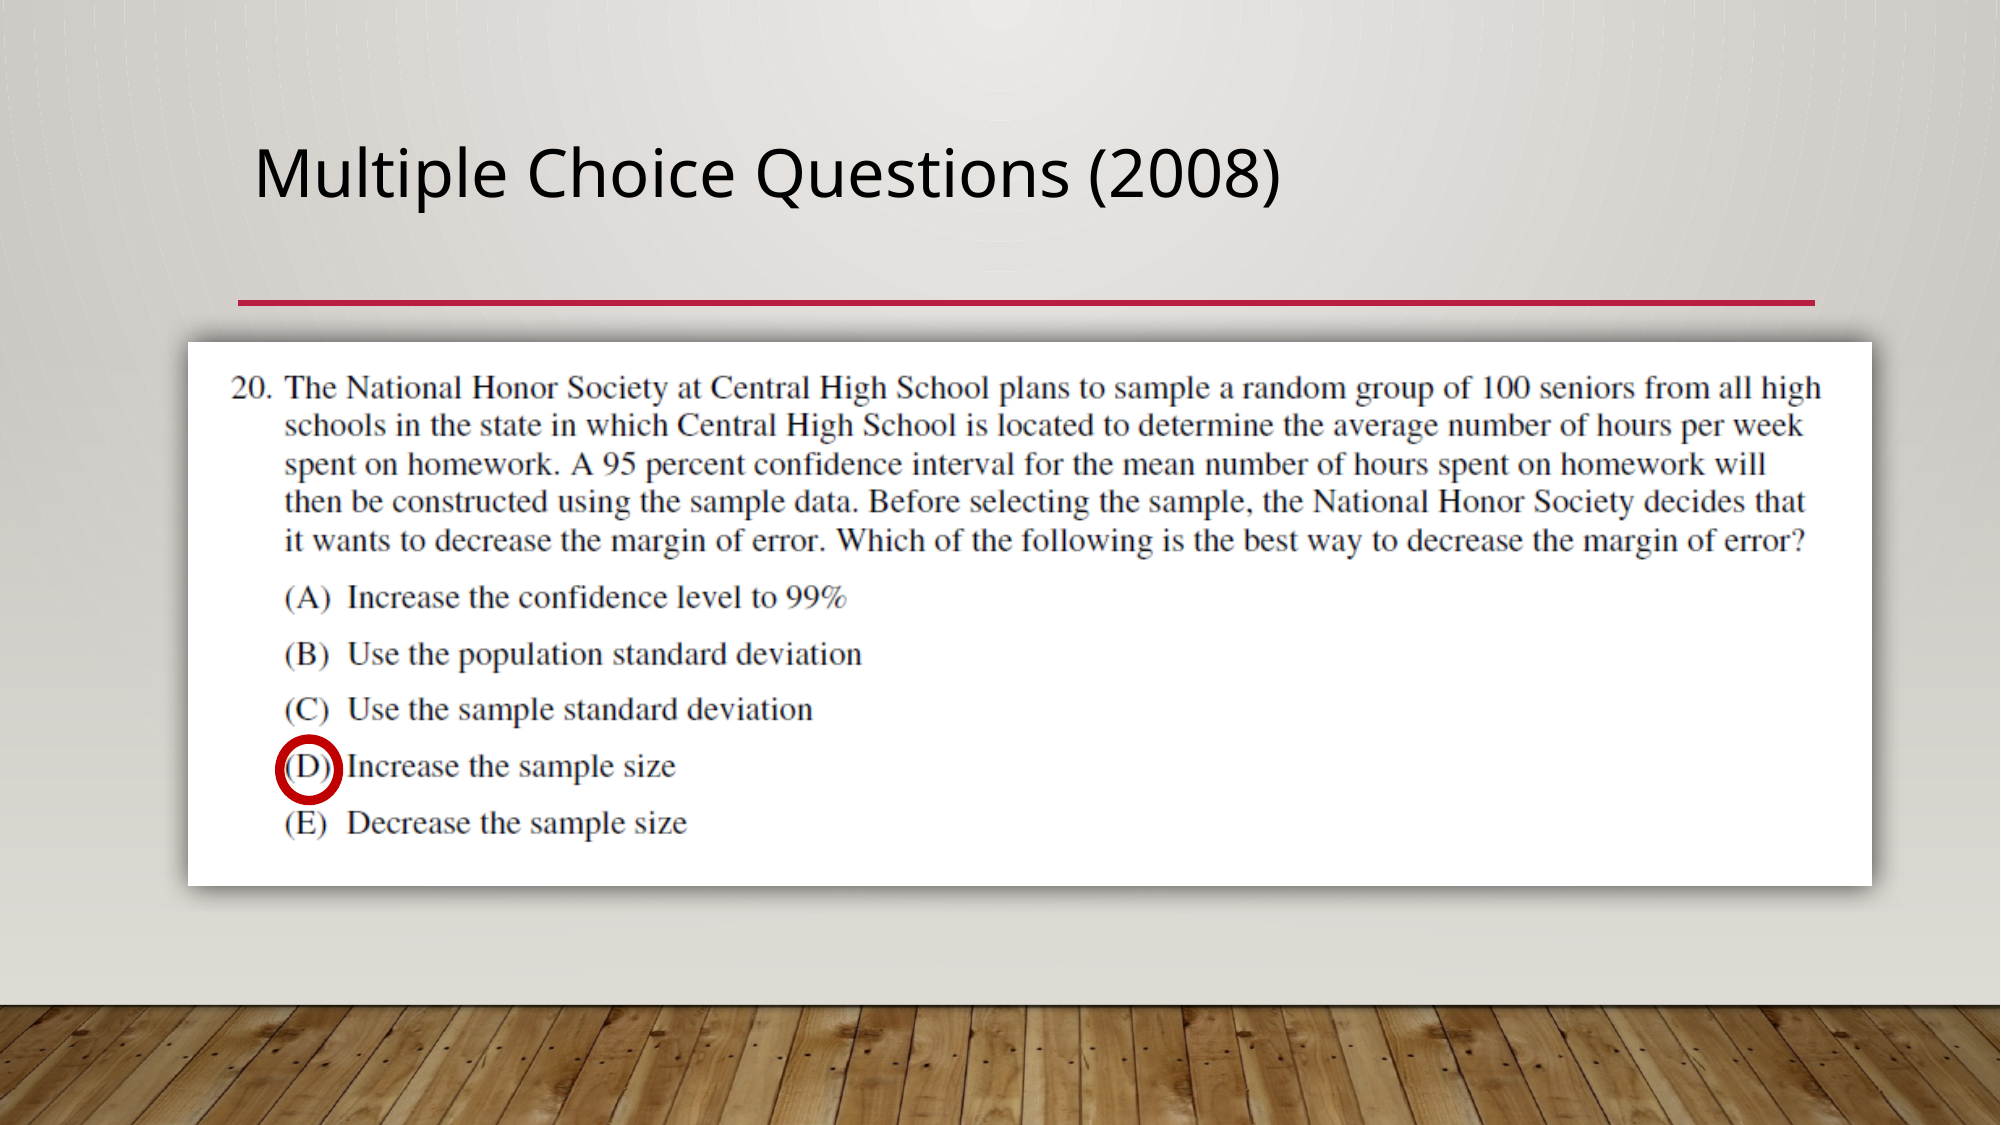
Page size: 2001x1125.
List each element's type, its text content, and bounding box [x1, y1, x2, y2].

picture [188, 342, 1873, 886]
picture [0, 1005, 2000, 1125]
title Multiple Choice Questions (2008) [238, 131, 1814, 305]
